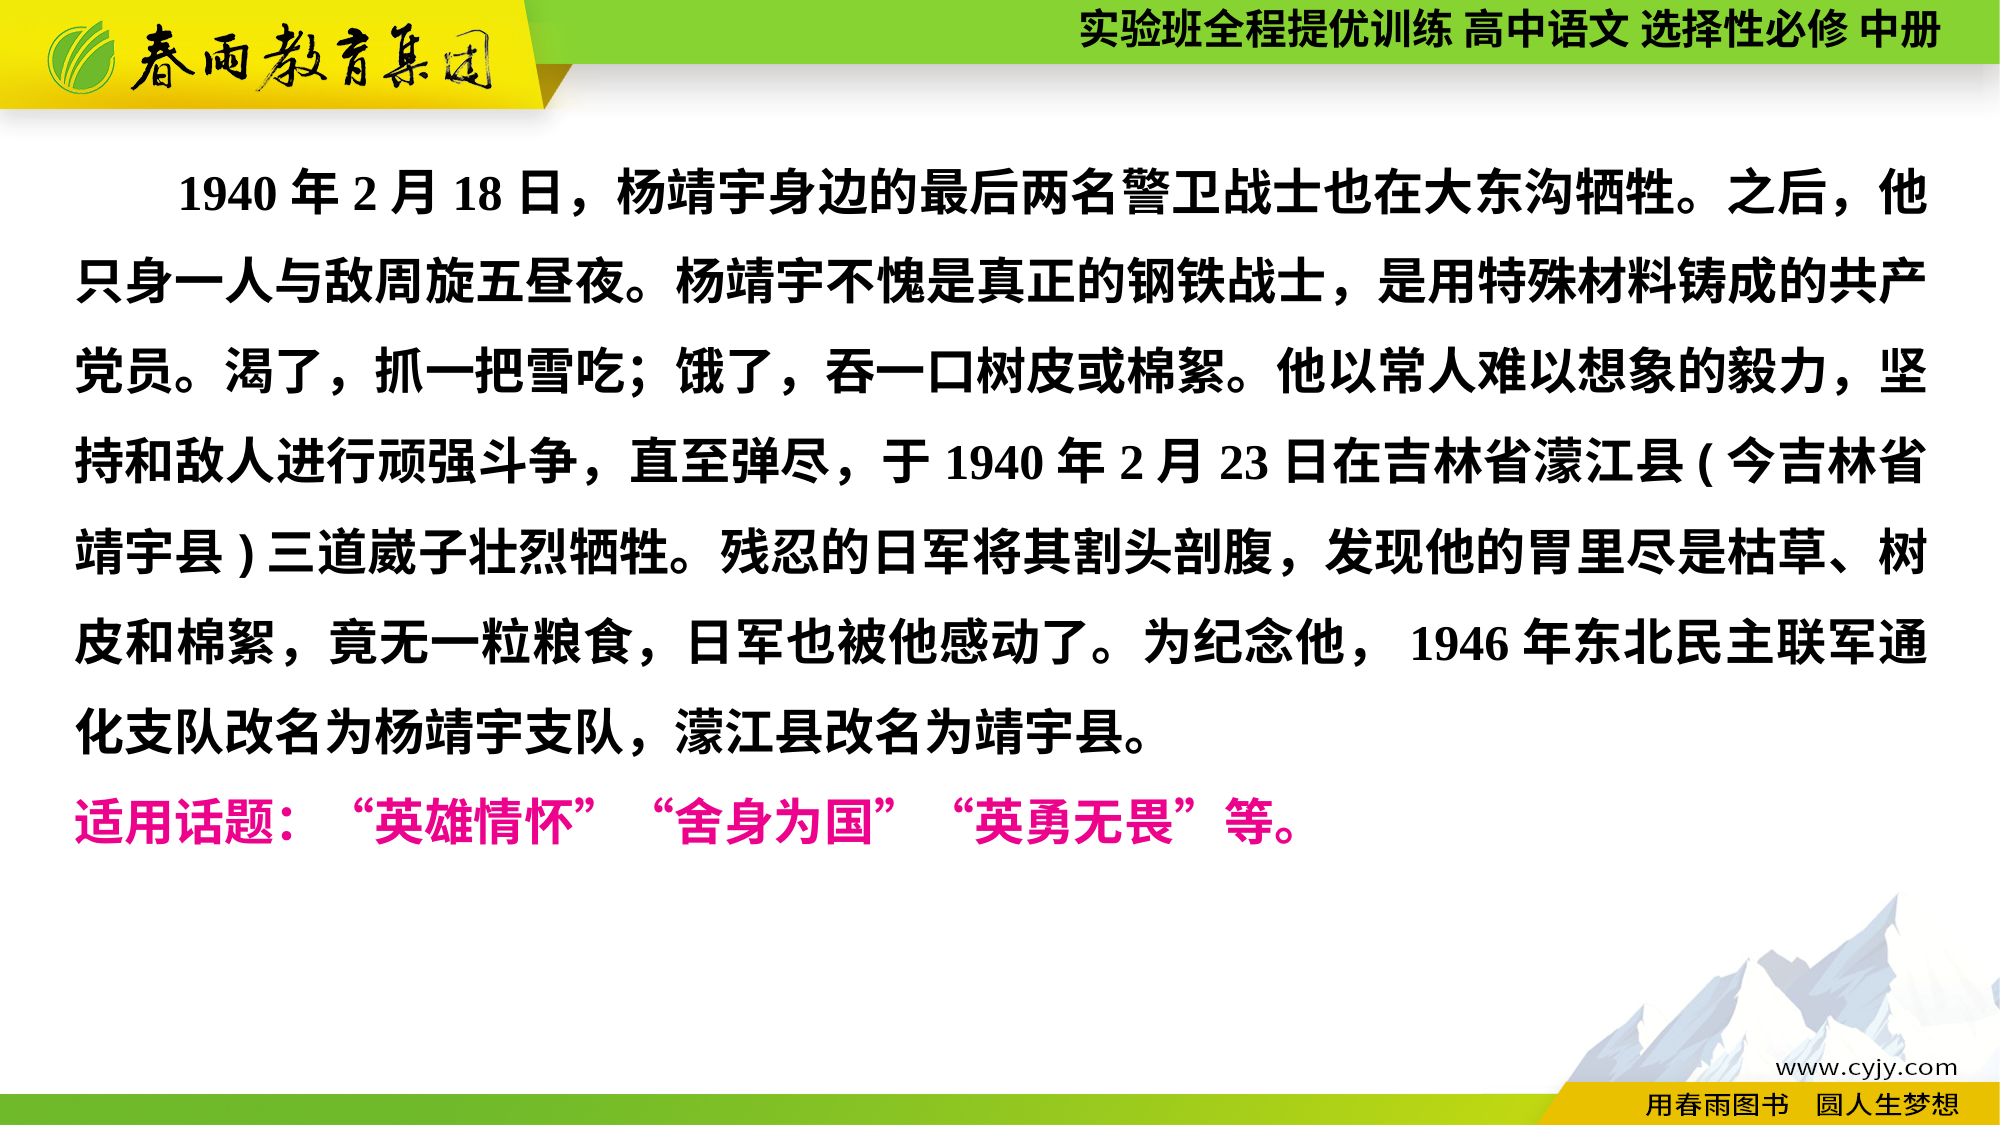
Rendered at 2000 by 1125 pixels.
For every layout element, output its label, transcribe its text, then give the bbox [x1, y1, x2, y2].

list 1940年2月18日，杨靖宇身边的最后两名警卫战士也在大东沟牺牲。之后，他只身一人与敌周旋五昼夜。杨靖宇不愧是真正的钢铁战士，是用特殊材料铸成的共产党员。渴了，抓一把雪吃；饿了，吞一口树皮或棉絮。他以常人难以想象的毅力，坚持和敌人进行顽强斗争，直至弹尽，于1940年2月23日在吉林省濛江县(今吉林省靖宇县)三道崴子壮烈牺牲。残忍的日军将其割头剖腹，发现他的胃里尽是枯草、树皮和棉絮，竟无一粒粮食，日军也被他感动了。为纪念他，1946年东北民主联军通化支队改名为杨靖宇支队，濛江县改名为靖宇县。 适用话题：“英雄情怀”“舍身为国”“英勇无畏”等。 [59, 122, 1944, 854]
picture [0, 0, 2000, 1125]
